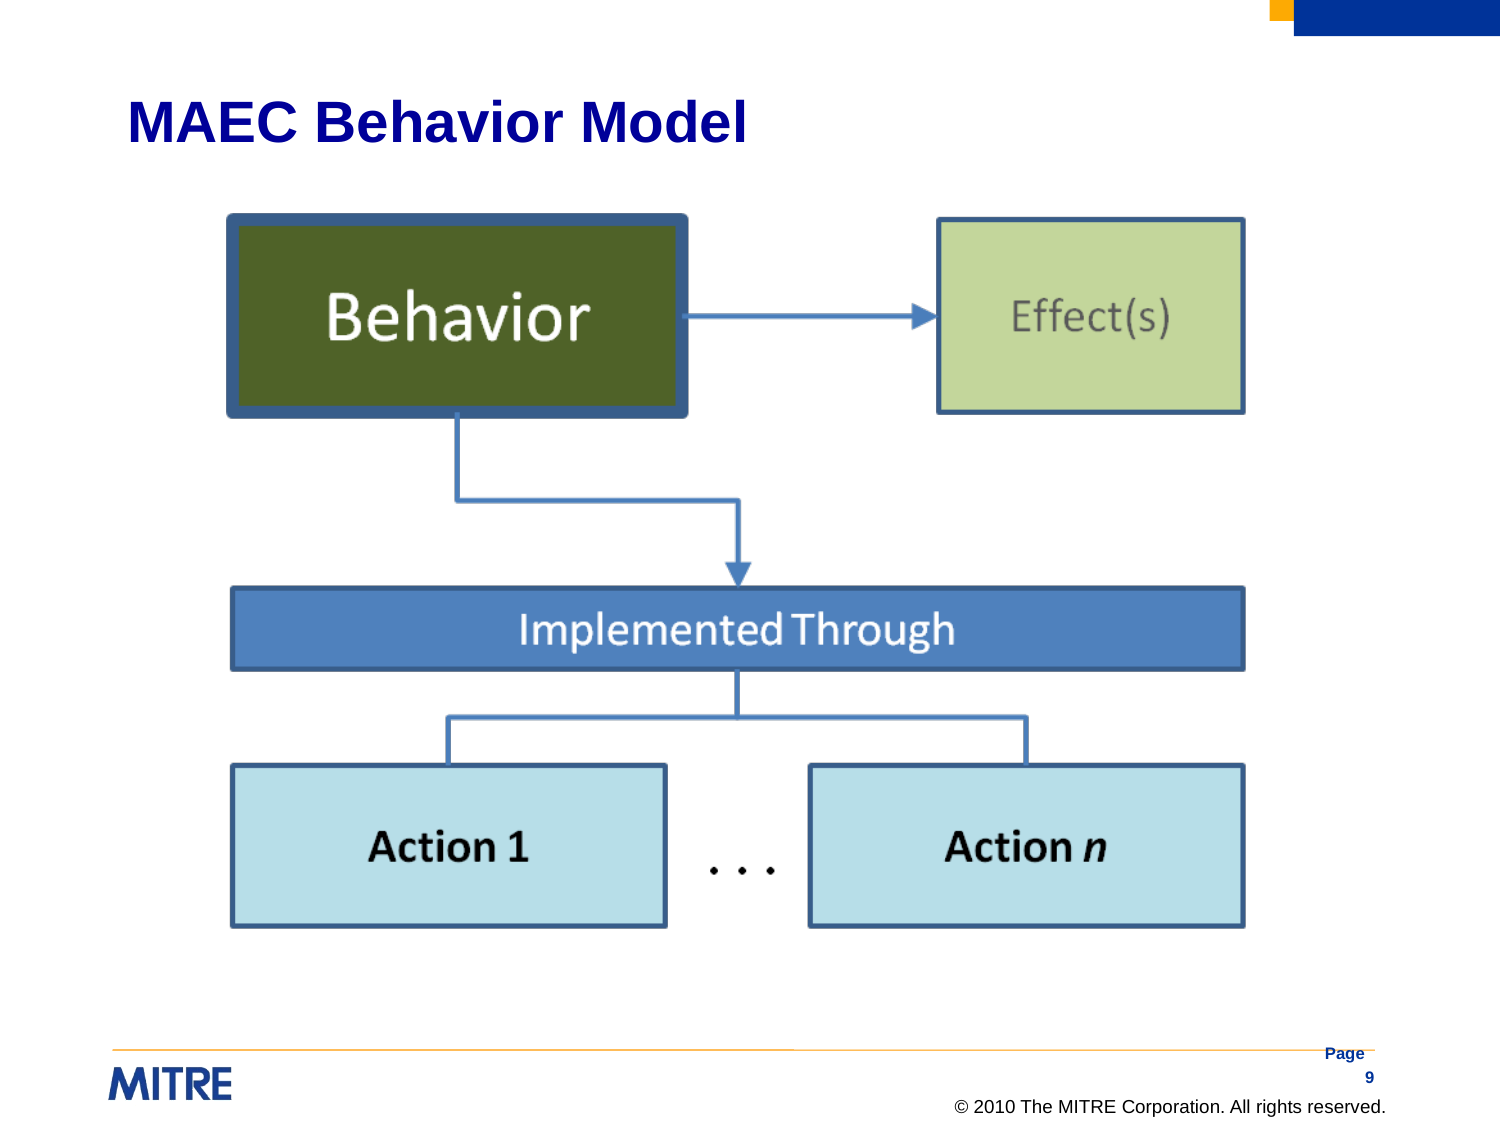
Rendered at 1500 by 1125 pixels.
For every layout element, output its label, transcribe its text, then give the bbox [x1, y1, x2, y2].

picture [103, 1064, 236, 1106]
picture [224, 212, 1247, 931]
title MAEC Behavior Model [112, 45, 1375, 200]
slide_number Page 9 [1301, 1049, 1390, 1076]
